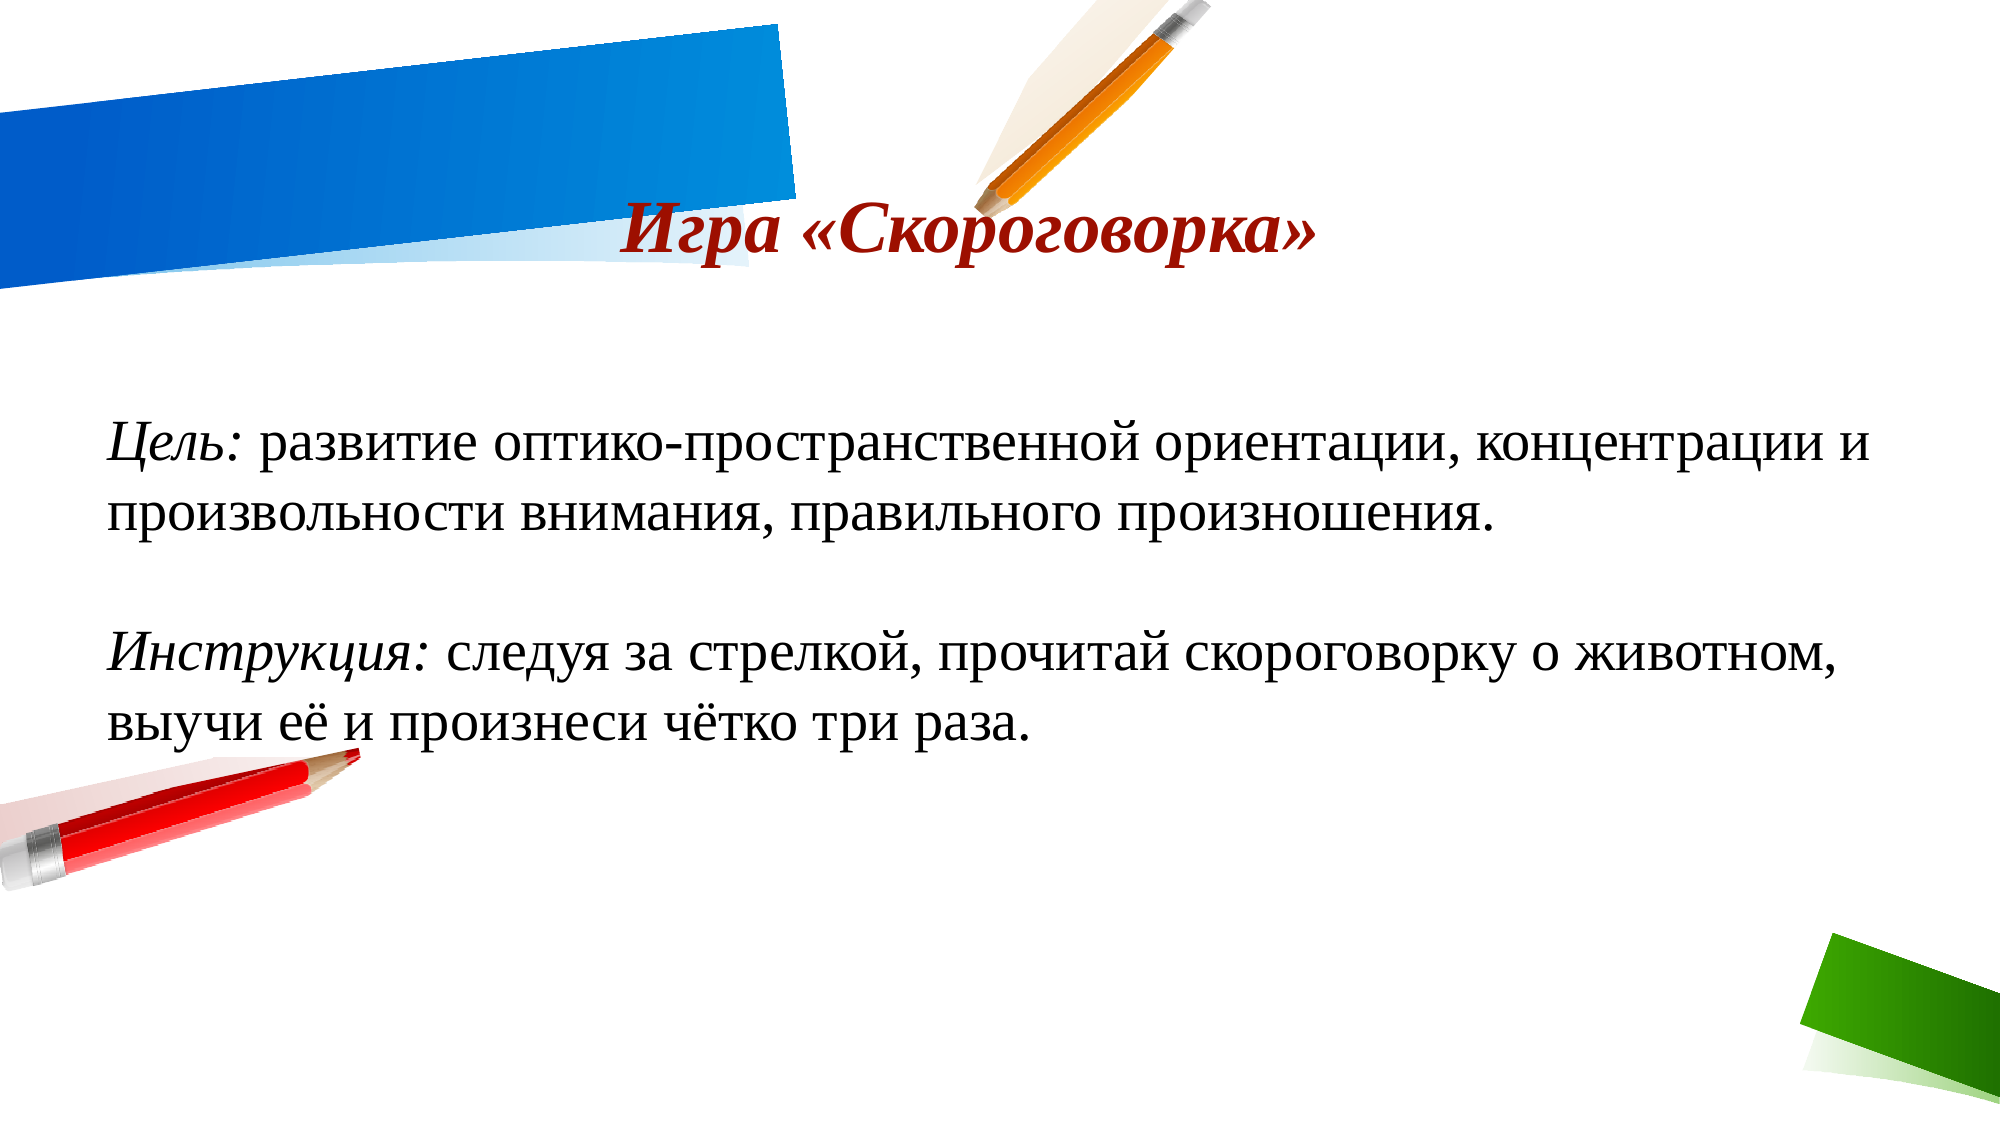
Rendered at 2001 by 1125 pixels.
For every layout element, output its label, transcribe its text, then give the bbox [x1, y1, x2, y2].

picture [0, 804, 373, 894]
picture [976, 0, 1217, 170]
text_box Игра «Скороговорка» [606, 170, 1342, 276]
text_box Цель: развитие оптико-пространственной ориентации, концентрации и произвольности внимания, правильного произношения. Инструкция: следуя за стрелкой, прочитай скороговорку о животном, выучи её и произнеси чётко три раза. [92, 394, 1928, 805]
